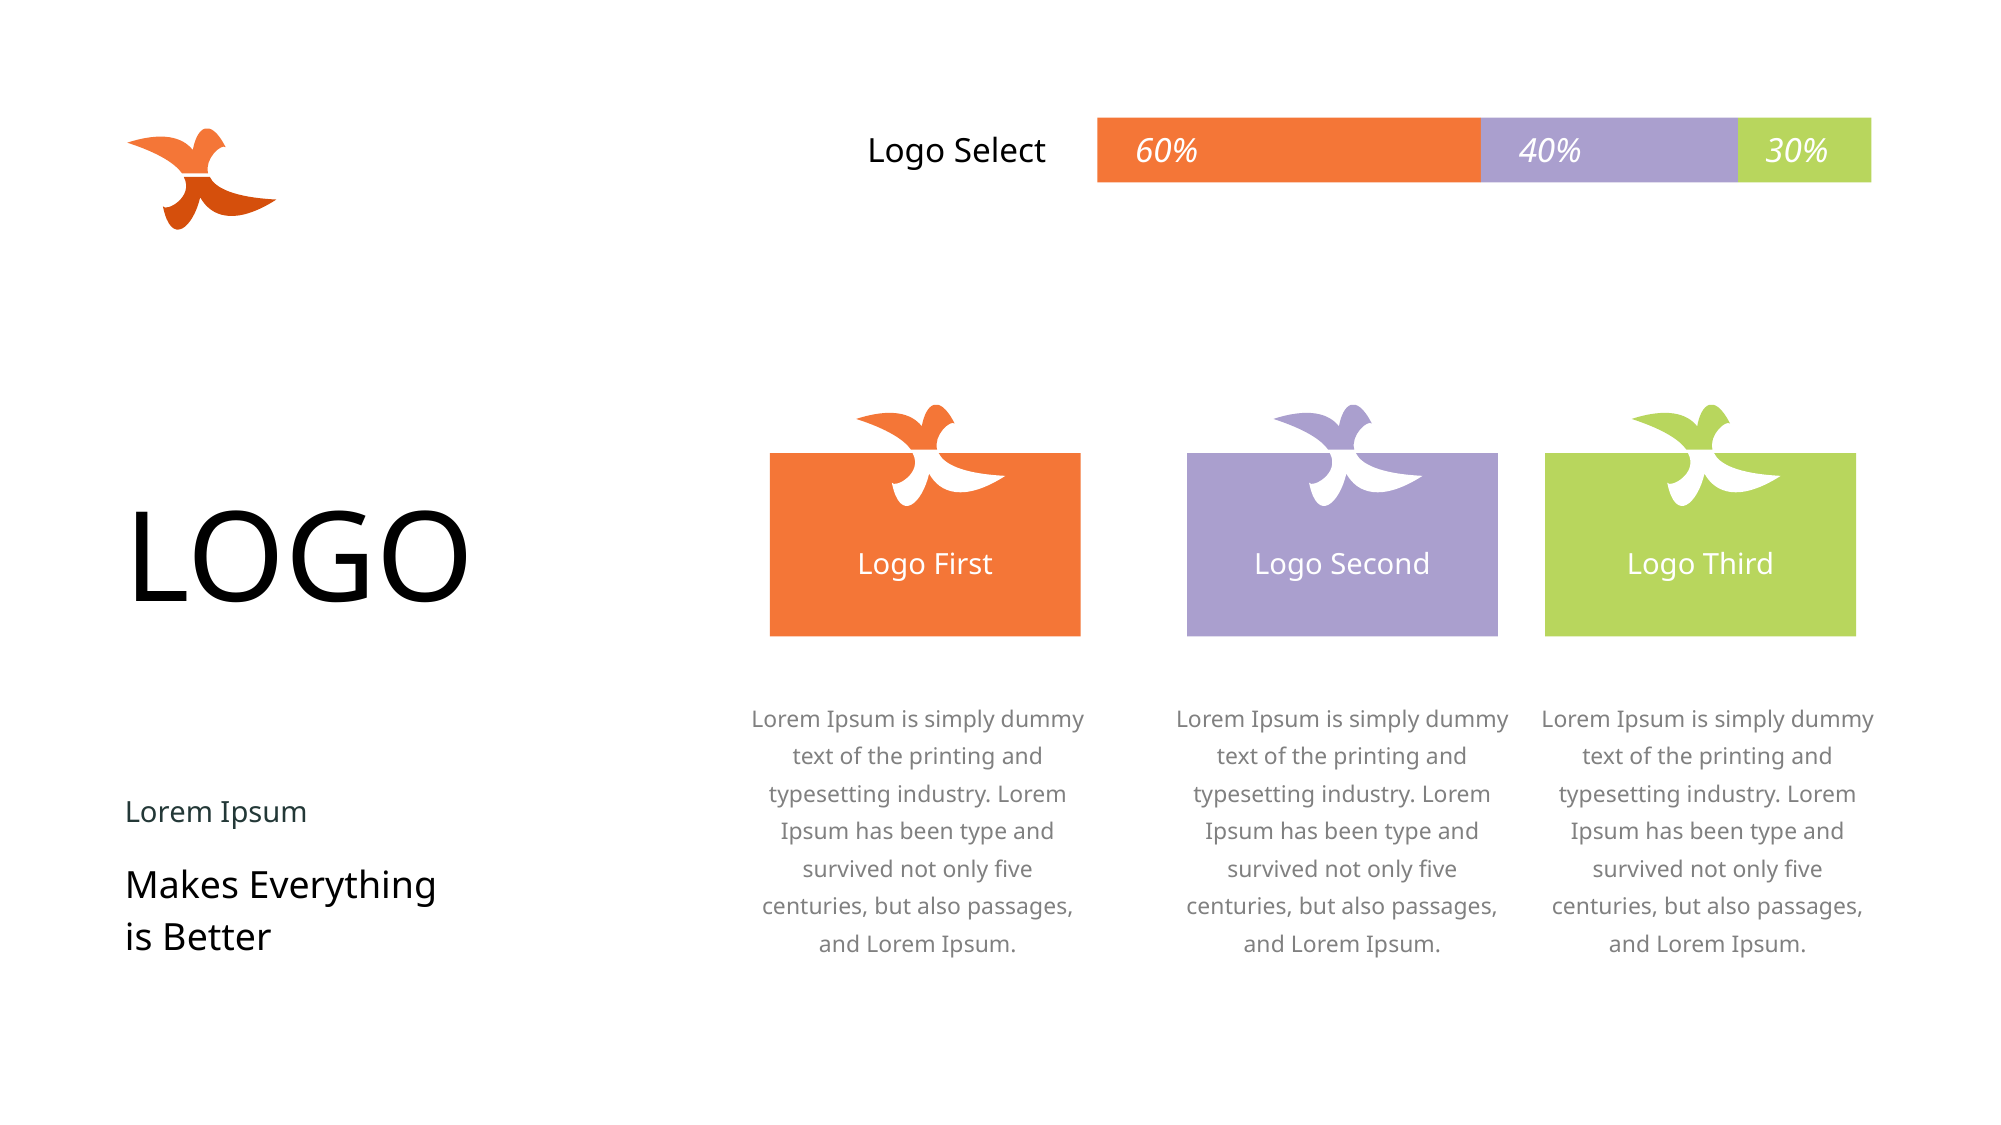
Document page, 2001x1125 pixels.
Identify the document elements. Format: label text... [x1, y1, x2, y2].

text_box Lorem Ipsum [110, 786, 371, 836]
text_box Logo Third [1587, 537, 1814, 588]
text_box [162, 176, 277, 230]
text_box [1309, 453, 1423, 506]
text_box [769, 452, 1082, 637]
text_box LOGO [110, 473, 1041, 634]
text_box [1631, 404, 1731, 450]
text_box Lorem Ipsum is simply dummy text of the printing and typesetting industry. Lorem Ipsum has been type and survived not only five centuries, but also passages, and Lorem Ipsum. [1523, 687, 1892, 965]
text_box [891, 453, 1006, 506]
text_box [1544, 452, 1857, 637]
text_box [856, 404, 955, 450]
text_box [127, 128, 226, 174]
text_box [1273, 404, 1372, 450]
text_box Lorem Ipsum is simply dummy text of the printing and typesetting industry. Lorem Ipsum has been type and survived not only five centuries, but also passages, and Lorem Ipsum. [1158, 687, 1523, 965]
text_box Logo Second [1229, 537, 1456, 588]
text_box Logo First [812, 537, 1039, 588]
text_box [1186, 452, 1499, 637]
text_box Logo Select [852, 122, 1098, 177]
text_box 40% [1480, 122, 1620, 177]
text_box 30% [1737, 122, 1857, 177]
text_box [1737, 117, 1872, 183]
text_box Makes Everything is Better [110, 846, 520, 966]
text_box [1096, 117, 1480, 183]
text_box [1480, 117, 1737, 183]
text_box Lorem Ipsum is simply dummy text of the printing and typesetting industry. Lorem Ipsum has been type and survived not only five centuries, but also passages, and Lorem Ipsum. [734, 687, 1102, 965]
text_box [1667, 453, 1781, 506]
text_box 60% [1098, 122, 1237, 177]
